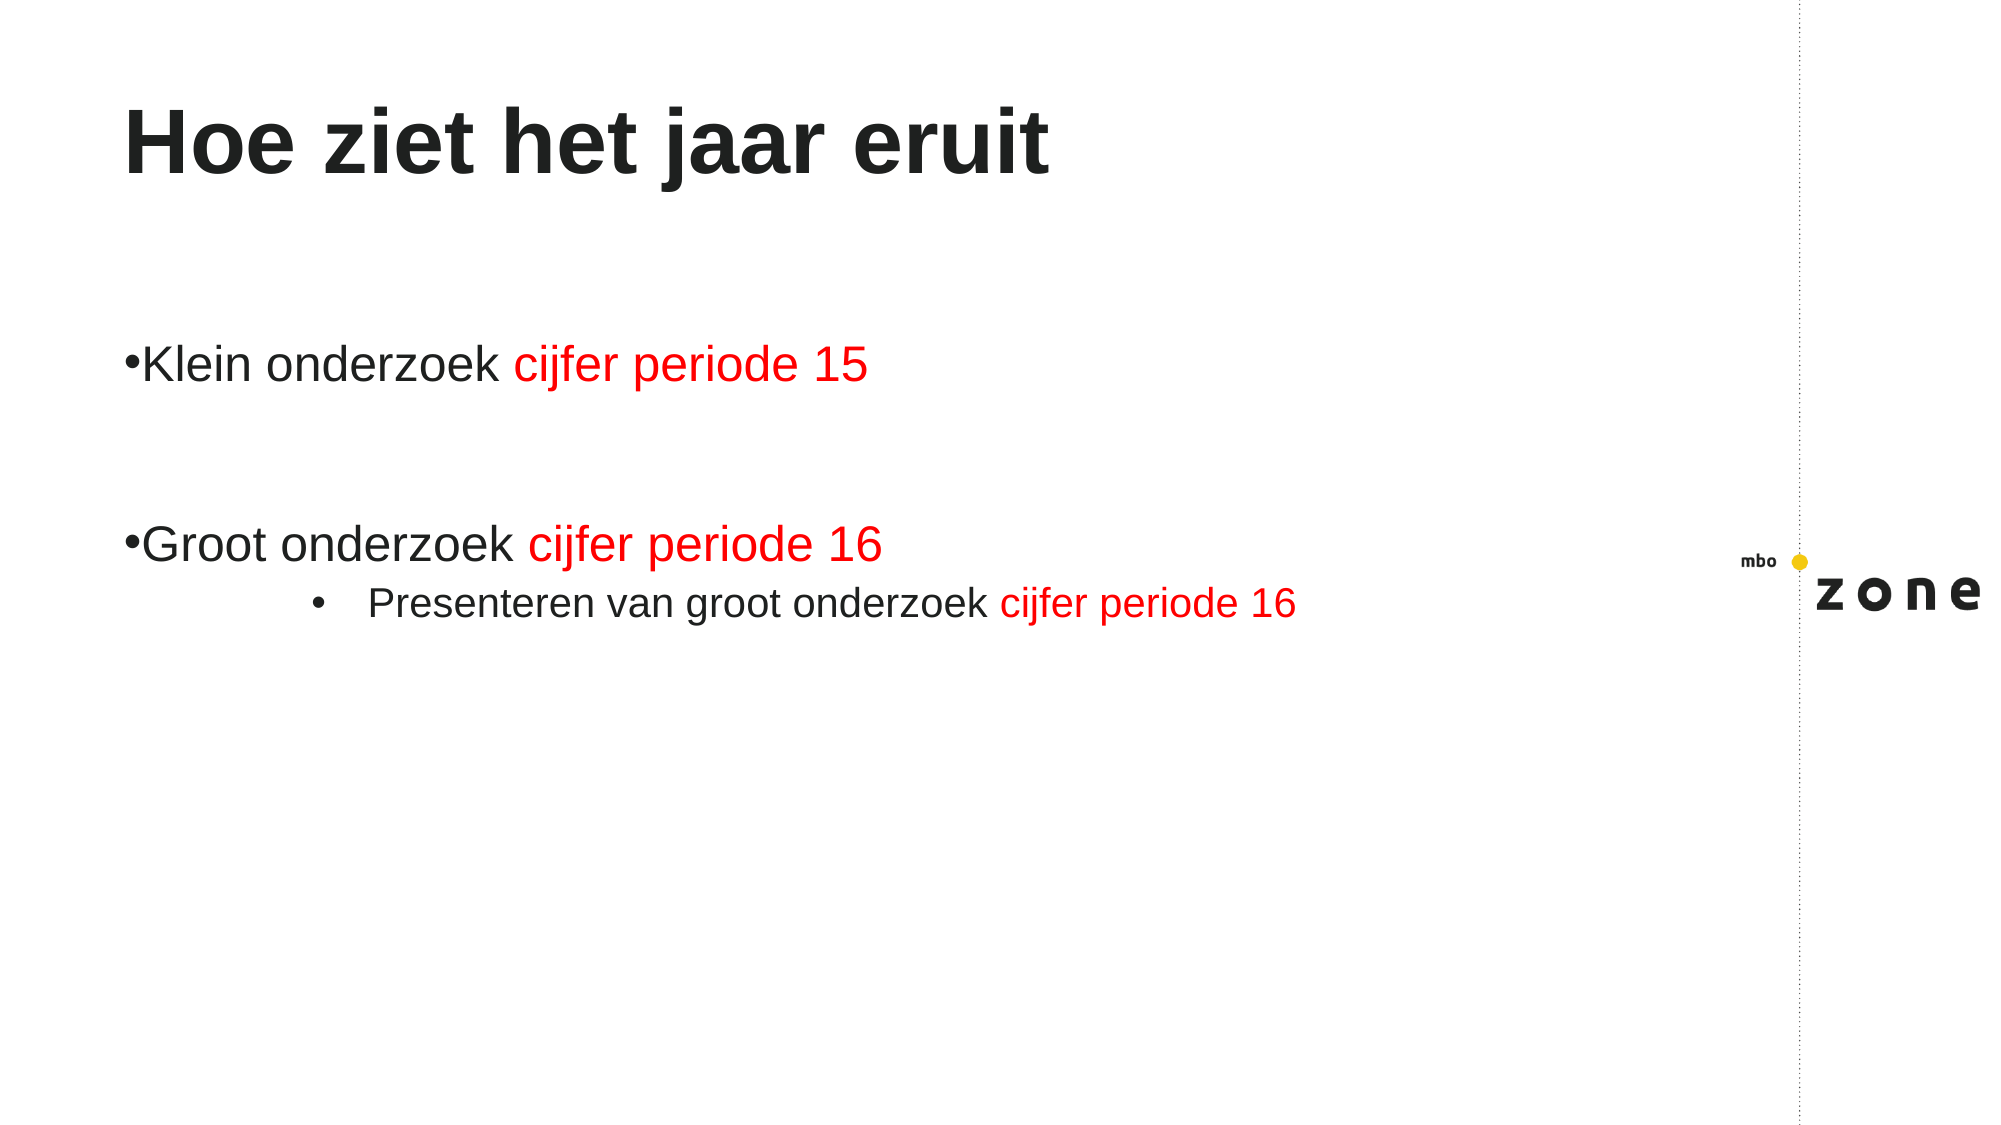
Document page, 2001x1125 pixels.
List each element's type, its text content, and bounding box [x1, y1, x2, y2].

title Hoe ziet het jaar eruit [124, 94, 1607, 272]
list Klein onderzoek cijfer periode 15 Groot onderzoek cijfer periode 16 Presenteren van groot onderzoek cijfer periode 16 [124, 271, 1394, 986]
picture [1596, 0, 2001, 1125]
